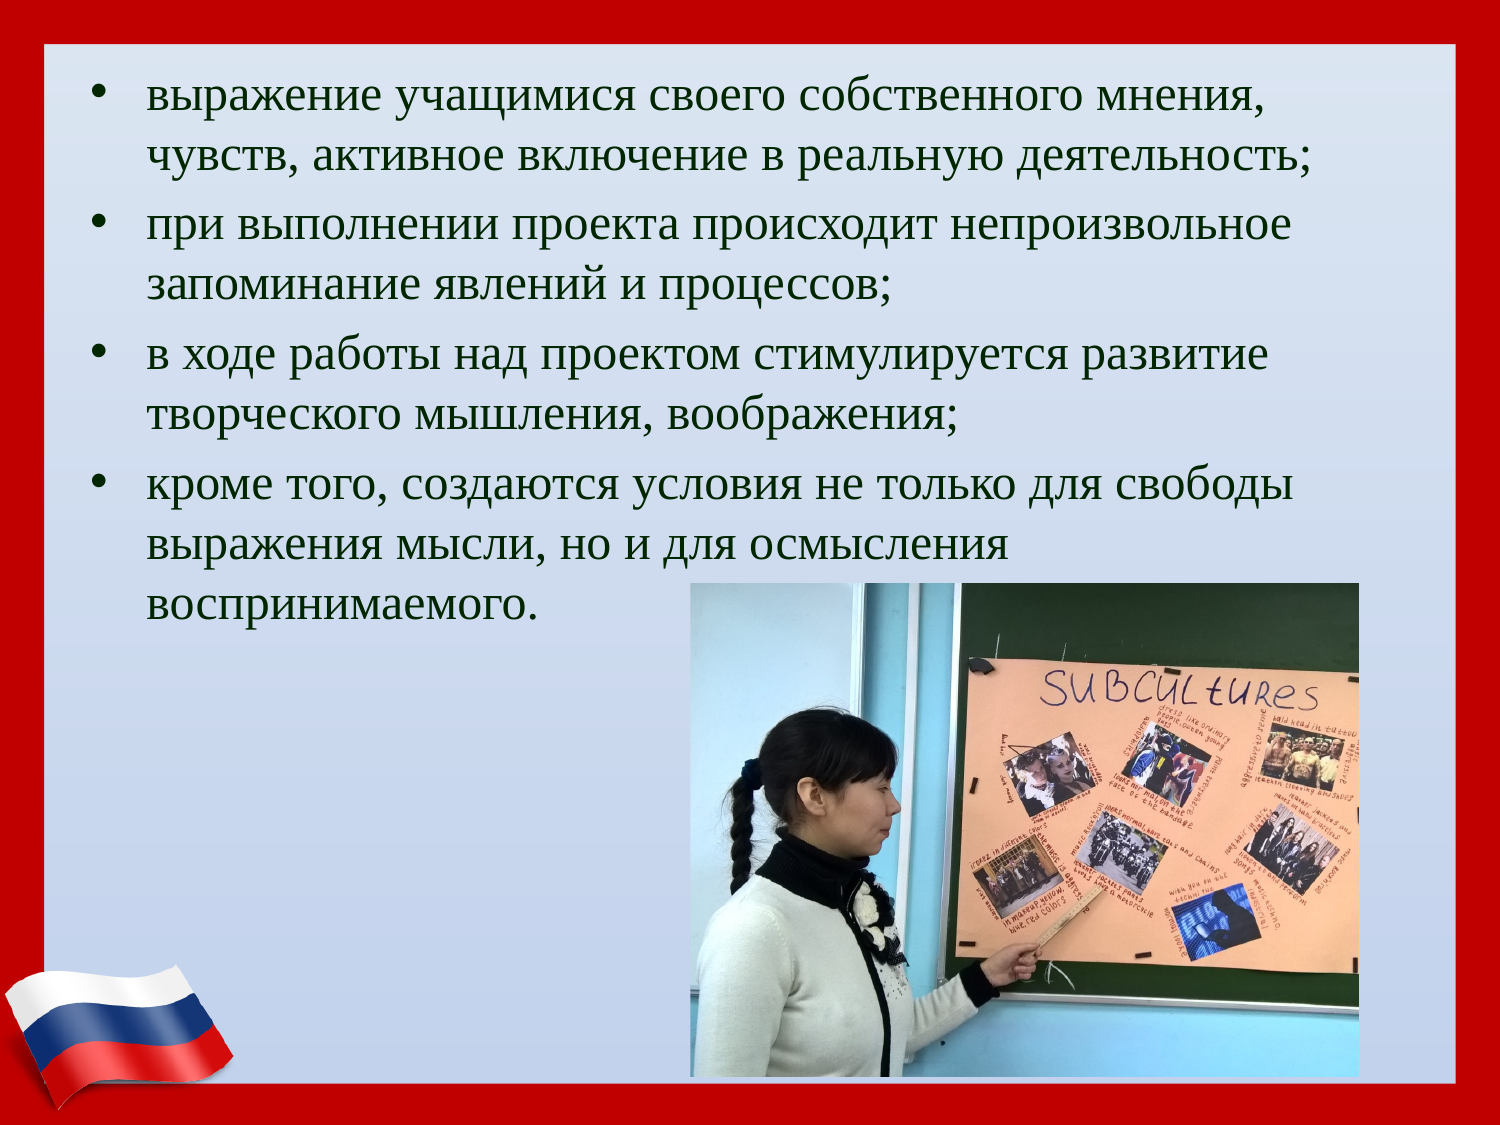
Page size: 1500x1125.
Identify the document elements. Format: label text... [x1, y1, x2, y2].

picture [0, 906, 237, 1125]
list выражение учащимися своего собственного мнения, чувств, активное включение в реальную деятельность; при выполнении проекта происходит непроизвольное запоминание явлений и процессов; в ходе работы над проектом стимулируется развитие творческого мышления, воображения; кроме того, создаются условия не только для свободы выражения мысли, но и для осмысления воспринимаемого. [74, 52, 1426, 1006]
picture [690, 582, 1360, 1077]
